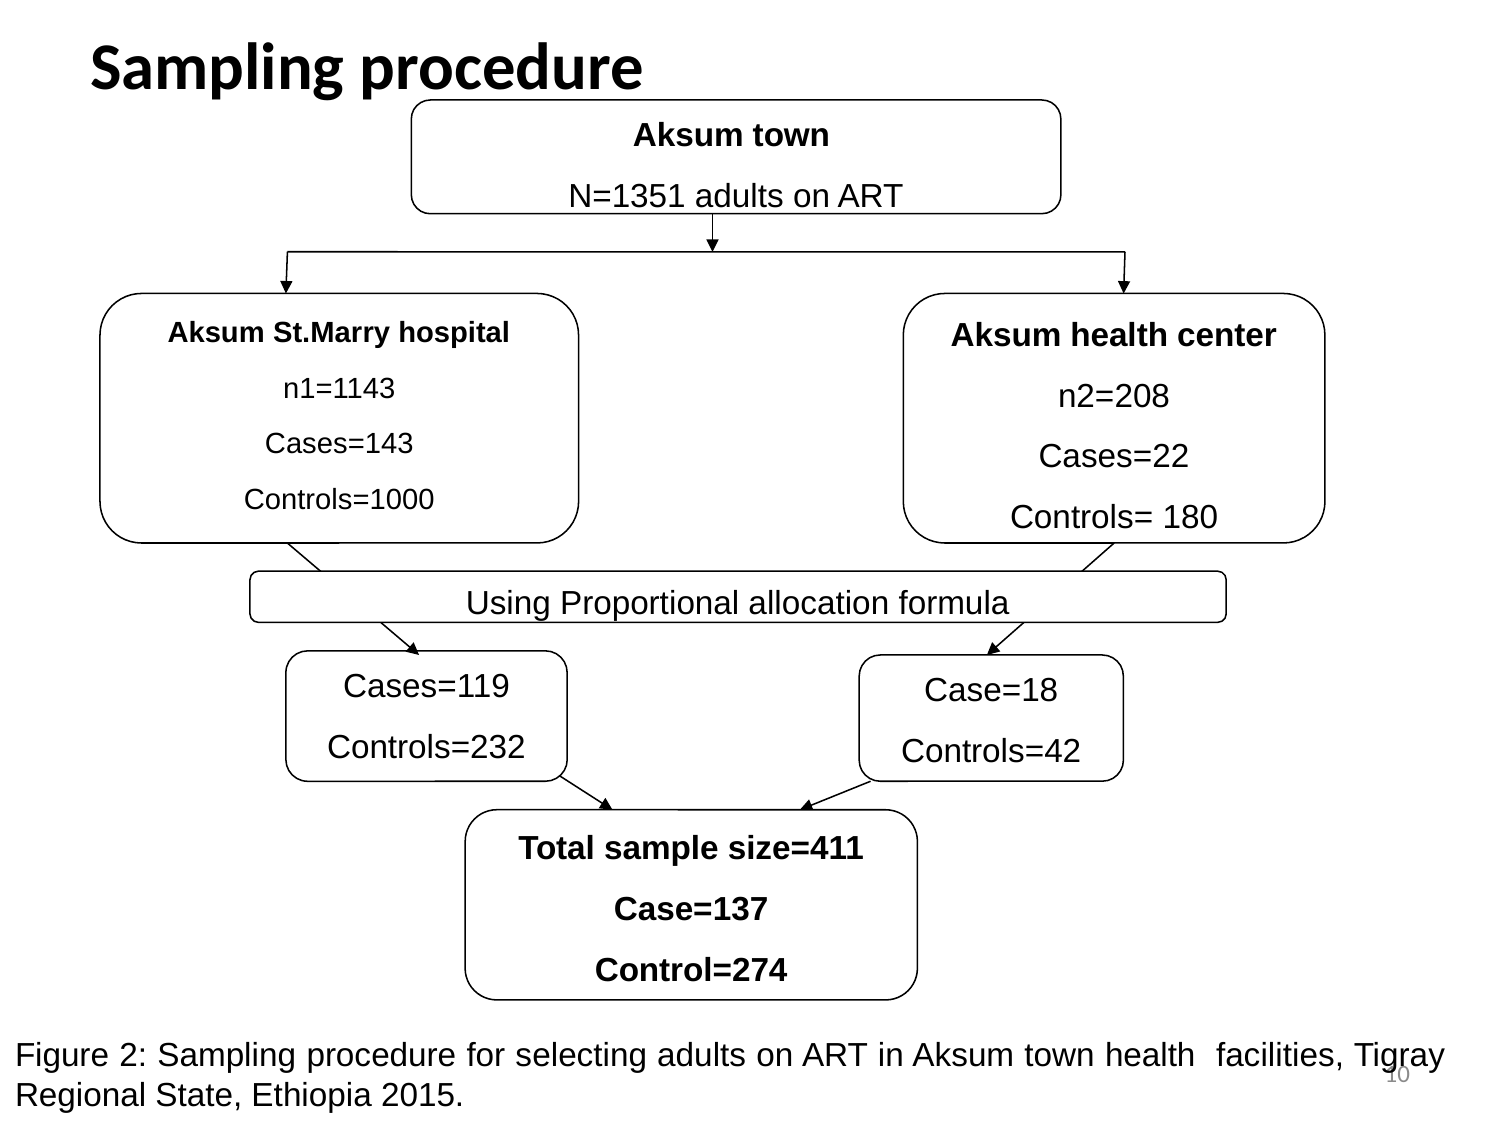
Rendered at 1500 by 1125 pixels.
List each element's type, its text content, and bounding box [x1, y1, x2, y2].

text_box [99, 99, 1326, 1001]
title Sampling procedure [75, 24, 1425, 100]
slide_number 10 [1074, 1042, 1425, 1103]
text_box Figure 2: Sampling procedure for selecting adults on ART in Aksum town health facilities, Tigray Regional State, Ethiopia 2015. [0, 1025, 1463, 1121]
